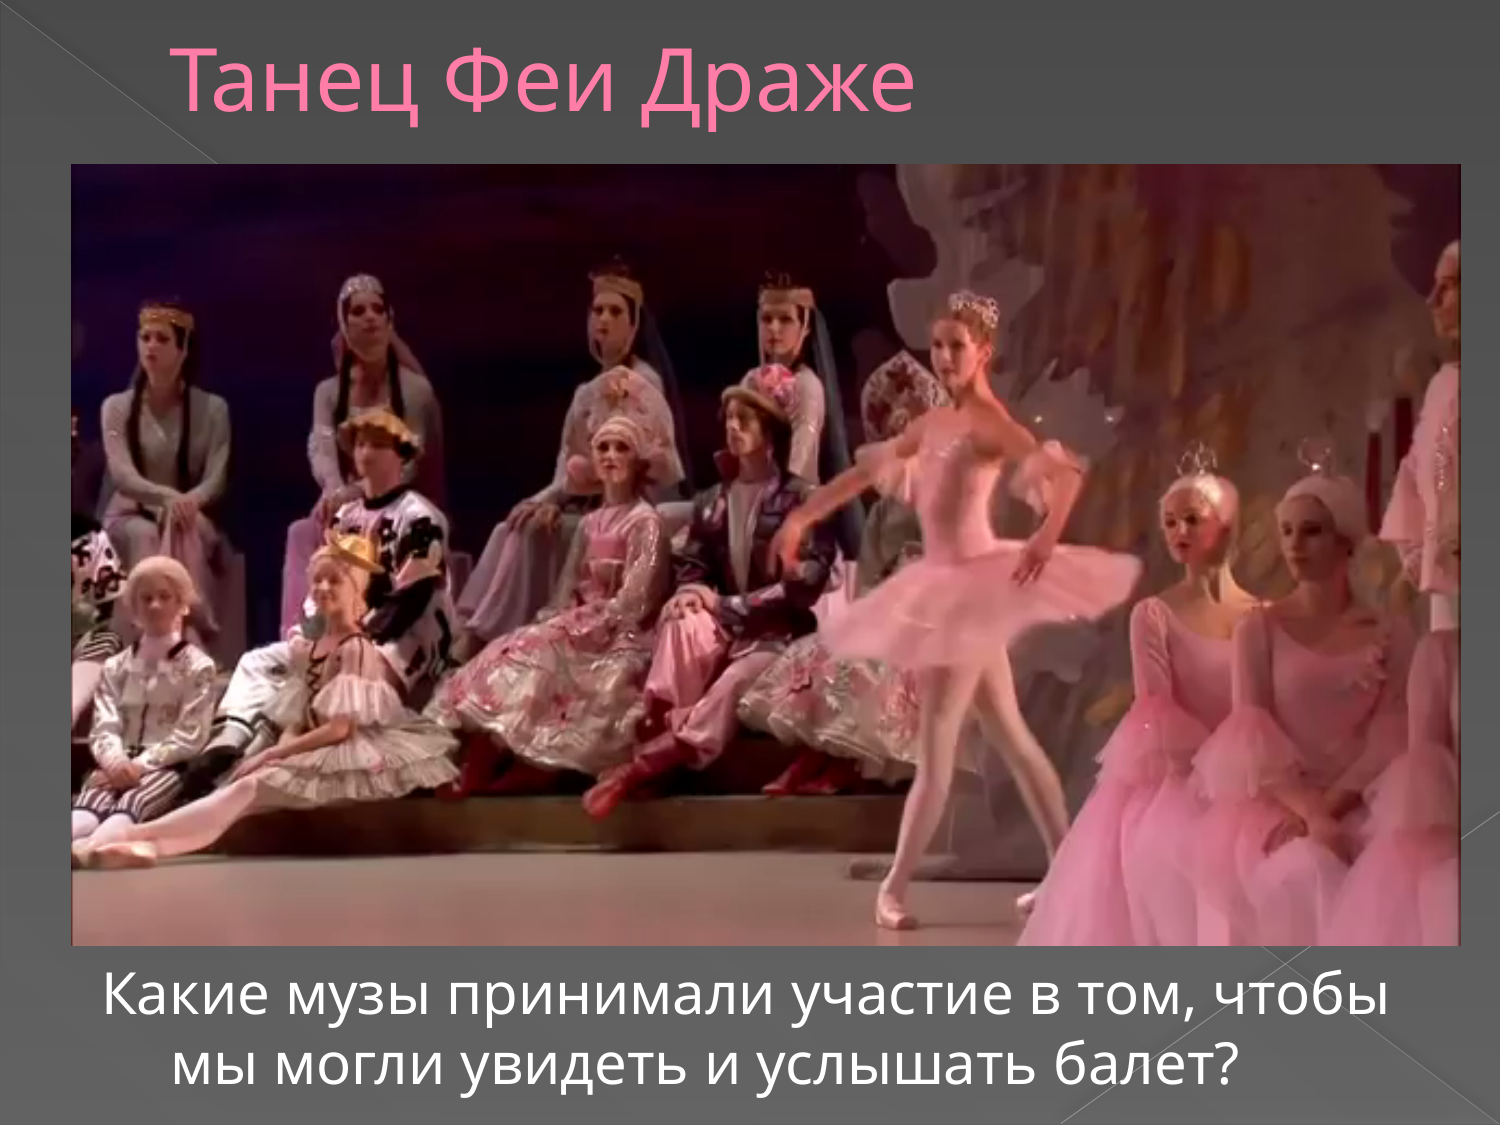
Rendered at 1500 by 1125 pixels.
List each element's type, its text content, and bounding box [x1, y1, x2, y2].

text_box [70, 163, 1462, 947]
list Какие музы принимали участие в том, чтобы мы могли увидеть и услышать балет? [75, 949, 1425, 1125]
title Танец Феи Драже [75, 0, 1425, 151]
